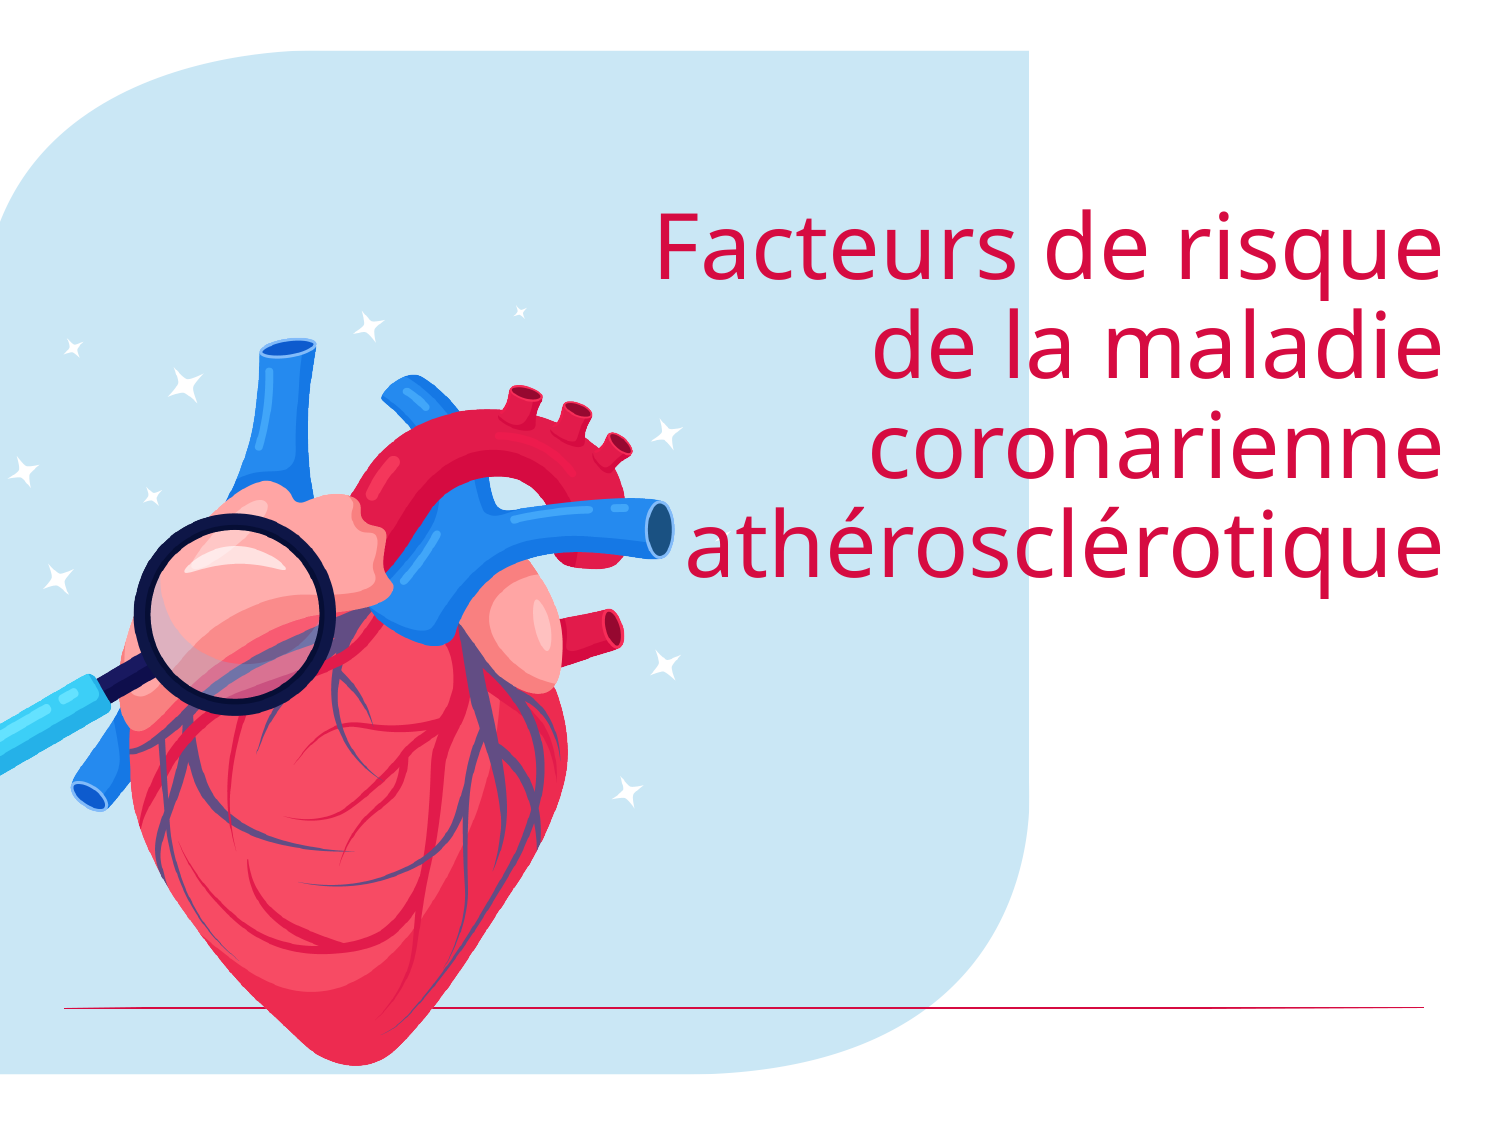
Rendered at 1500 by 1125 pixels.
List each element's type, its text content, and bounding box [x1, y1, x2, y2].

picture [0, 0, 1500, 1125]
title Facteurs de risque de la maladie coronarienne athérosclérotique [536, 186, 1461, 612]
